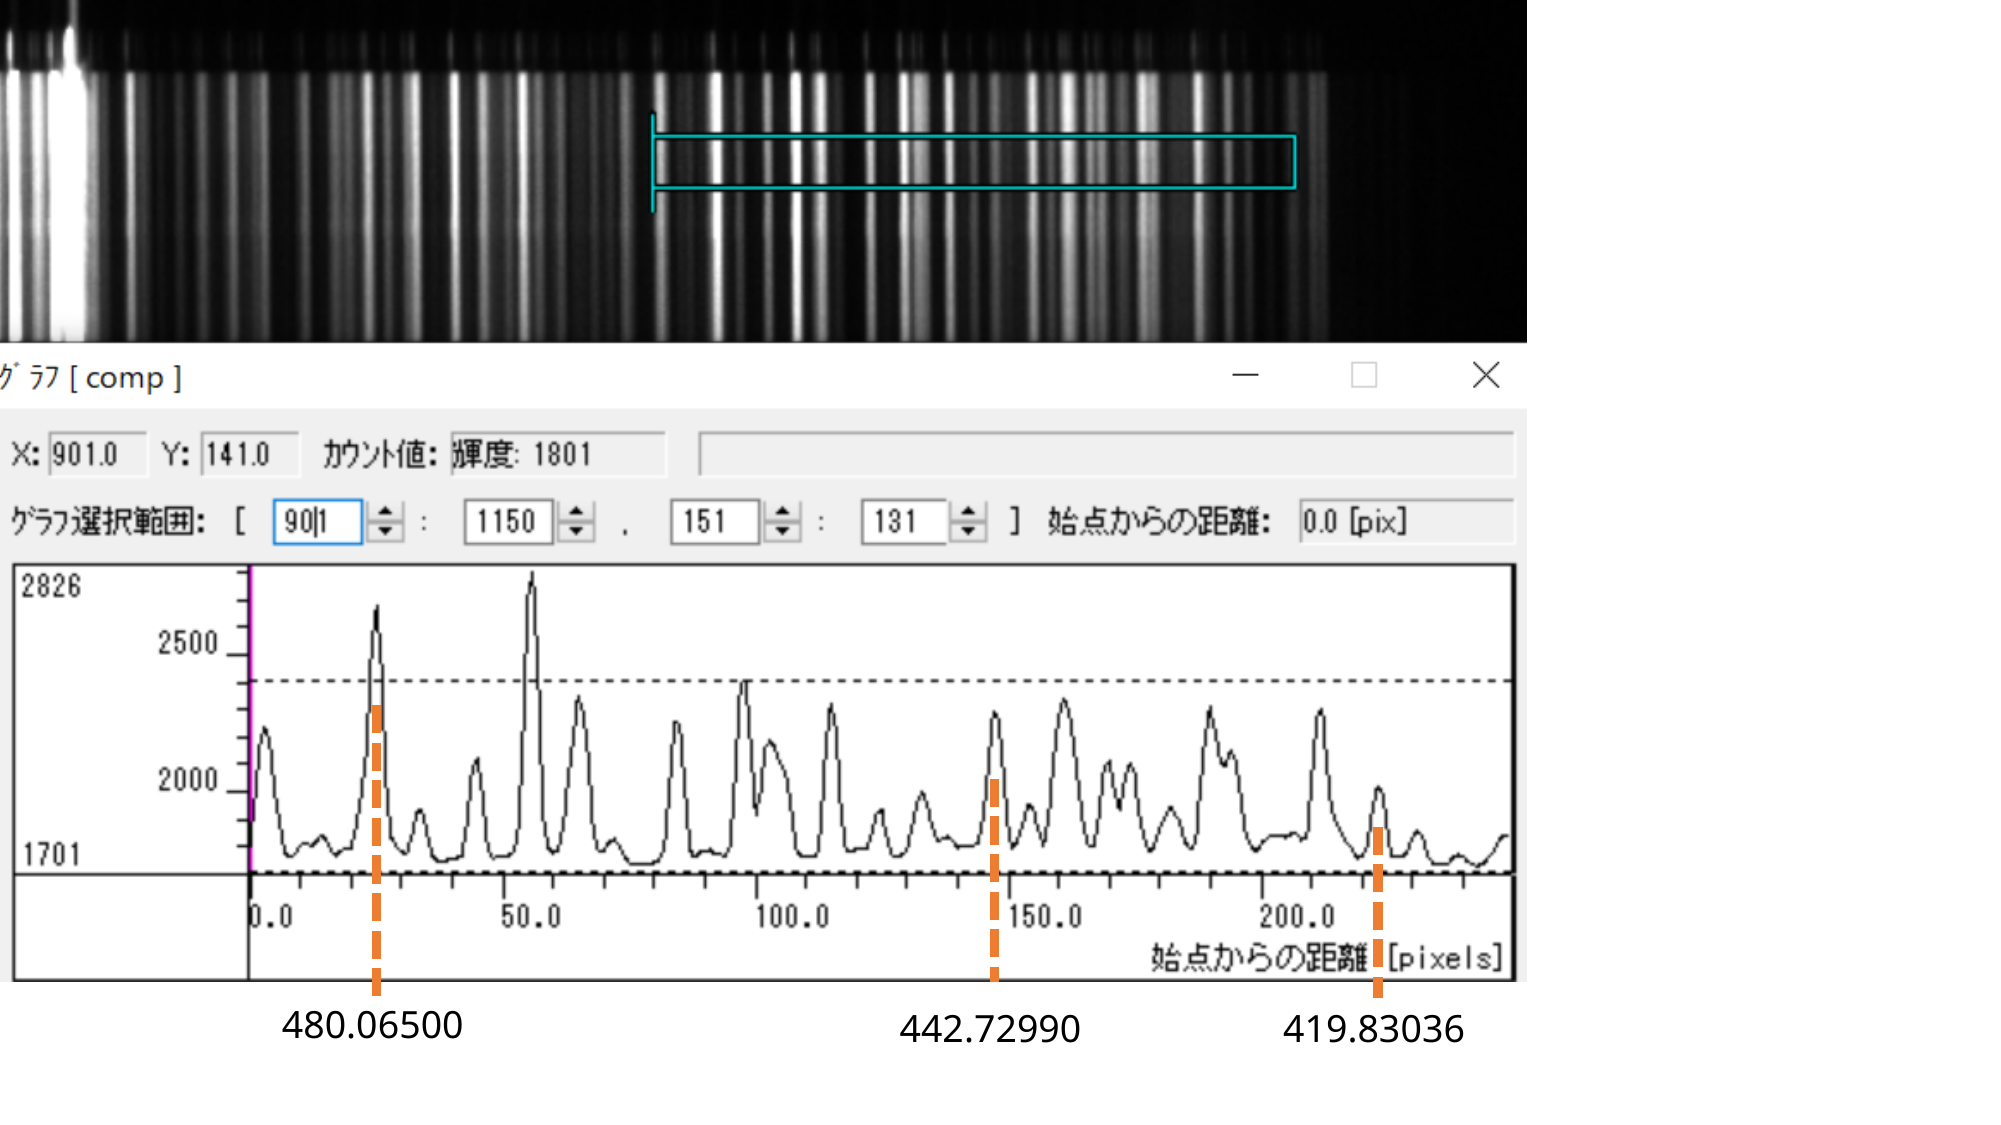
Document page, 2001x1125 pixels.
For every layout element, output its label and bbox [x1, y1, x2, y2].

text_box [1268, 826, 1488, 1059]
picture [0, 0, 1527, 982]
text_box [267, 705, 487, 1055]
text_box [884, 778, 1104, 1059]
